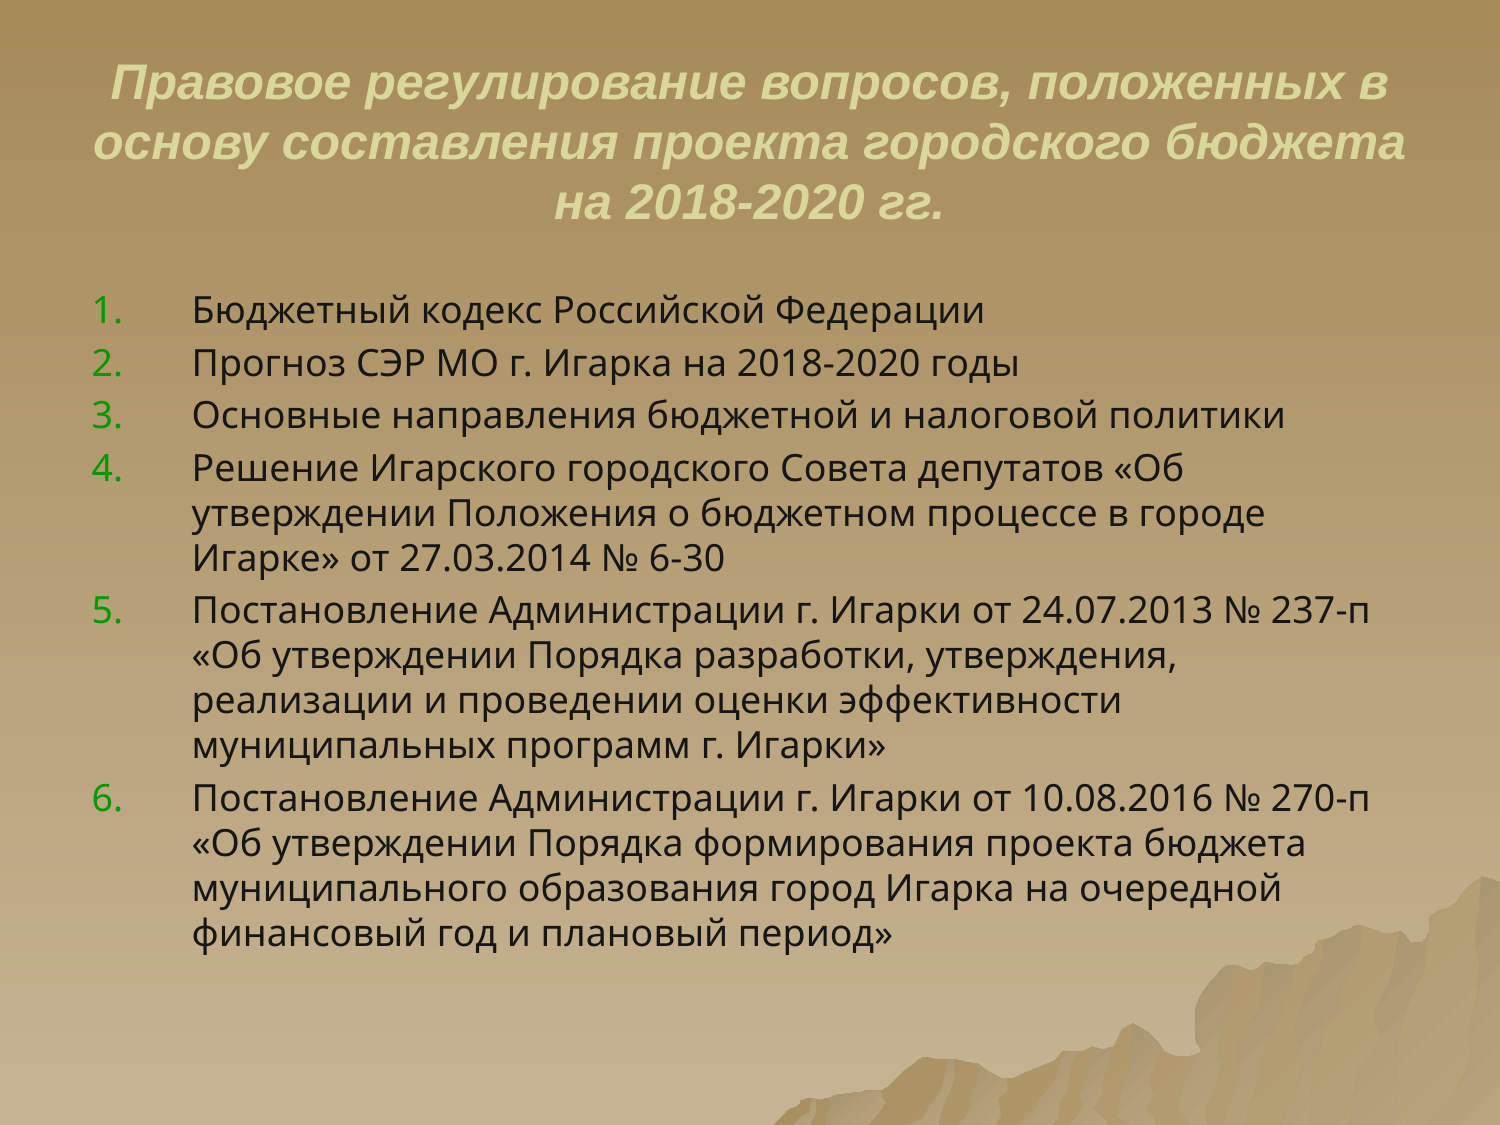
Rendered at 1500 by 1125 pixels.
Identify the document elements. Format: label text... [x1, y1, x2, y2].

title Правовое регулирование вопросов, положенных в основу составления проекта городского бюджета на 2018-2020 гг. [74, 45, 1426, 233]
list Бюджетный кодекс Российской Федерации Прогноз СЭР МО г. Игарка на 2018-2020 годы Основные направления бюджетной и налоговой политики Решение Игарского городского Совета депутатов «Об утверждении Положения о бюджетном процессе в городе Игарке» от 27.03.2014 № 6-30 Постановление Администрации г. Игарки от 24.07.2013 № 237-п «Об утверждении Порядка разработки, утверждения, реализации и проведении оценки эффективности муниципальных программ г. Игарки» Постановление Администрации г. Игарки от 10.08.2016 № 270-п «Об утверждении Порядка формирования проекта бюджета муниципального образования город Игарка на очередной финансовый год и плановый период» [76, 278, 1426, 1059]
